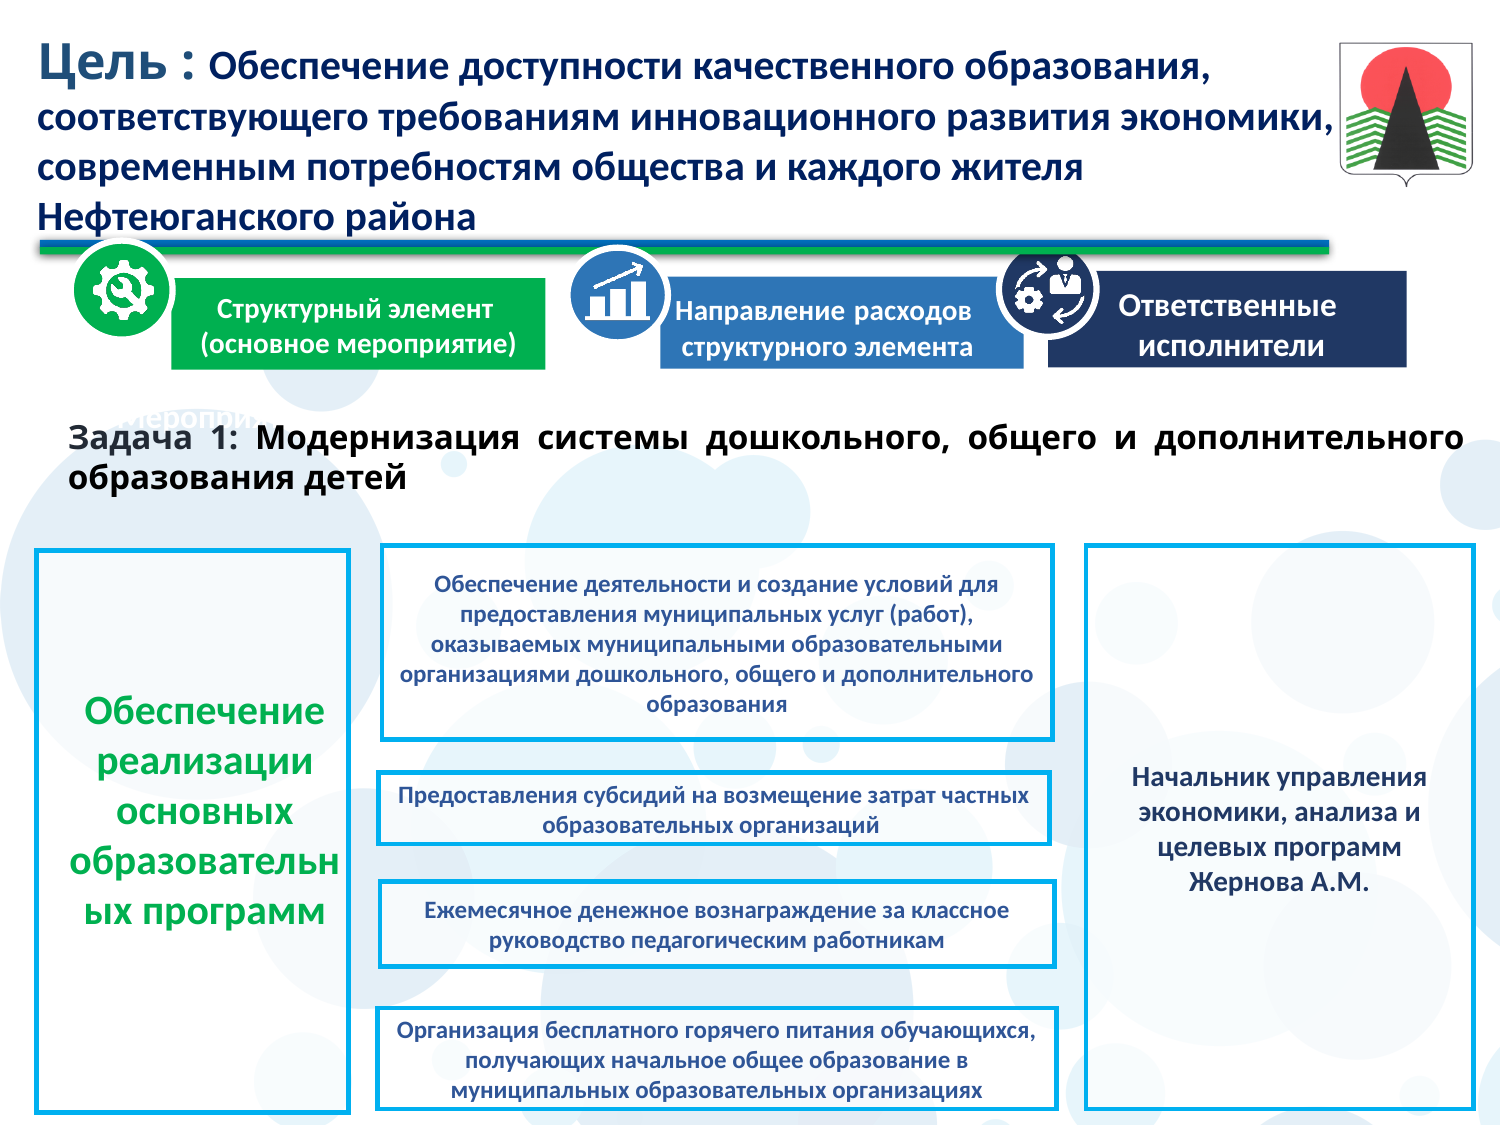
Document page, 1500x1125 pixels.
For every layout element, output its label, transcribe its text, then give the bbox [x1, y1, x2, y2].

text_box [35, 549, 349, 1114]
text_box Цель : Обеспечение доступности качественного образования, соответствующего требованиям инновационного развития экономики, современным потребностям общества и каждого жителя Нефтеюганского района [22, 21, 1406, 247]
text_box [1047, 270, 1103, 368]
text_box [39, 239, 1330, 255]
text_box Предоставления субсидий на возмещение затрат частных образовательных организаций [378, 771, 1051, 845]
picture [1012, 256, 1087, 324]
text_box Организация бесплатного горячего питания обучающихся, получающих начальное общее образование в муниципальных образовательных организациях [377, 1007, 1058, 1110]
picture [1338, 41, 1474, 188]
text_box Начальник управления экономики, анализа и целевых программ Жернова А.М. [1085, 544, 1475, 1110]
text_box [69, 255, 174, 341]
text_box Задача 1: Модернизация системы дошкольного, общего и дополнительного образования детей [53, 368, 1481, 544]
text_box Обеспечение деятельности и создание условий для предоставления муниципальных услуг (работ), оказываемых муниципальными образовательными организациями дошкольного, общего и дополнительного образования [381, 545, 1054, 741]
text_box Обеспечение реализации основных образовательных программ [53, 675, 357, 940]
text_box Направление расходов структурного элемента [659, 276, 1025, 368]
text_box [997, 263, 1083, 338]
text_box [566, 255, 669, 344]
text_box [1087, 263, 1098, 320]
picture [93, 260, 154, 320]
text_box Структурный элемент (основное мероприятие) [170, 277, 547, 371]
text_box Ежемесячное денежное вознаграждение за классное руководство педагогическим работникам [379, 880, 1055, 968]
text_box Ответственные исполнители [1103, 235, 1360, 368]
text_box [514, 603, 949, 664]
text_box [1360, 270, 1408, 368]
picture [585, 258, 650, 323]
